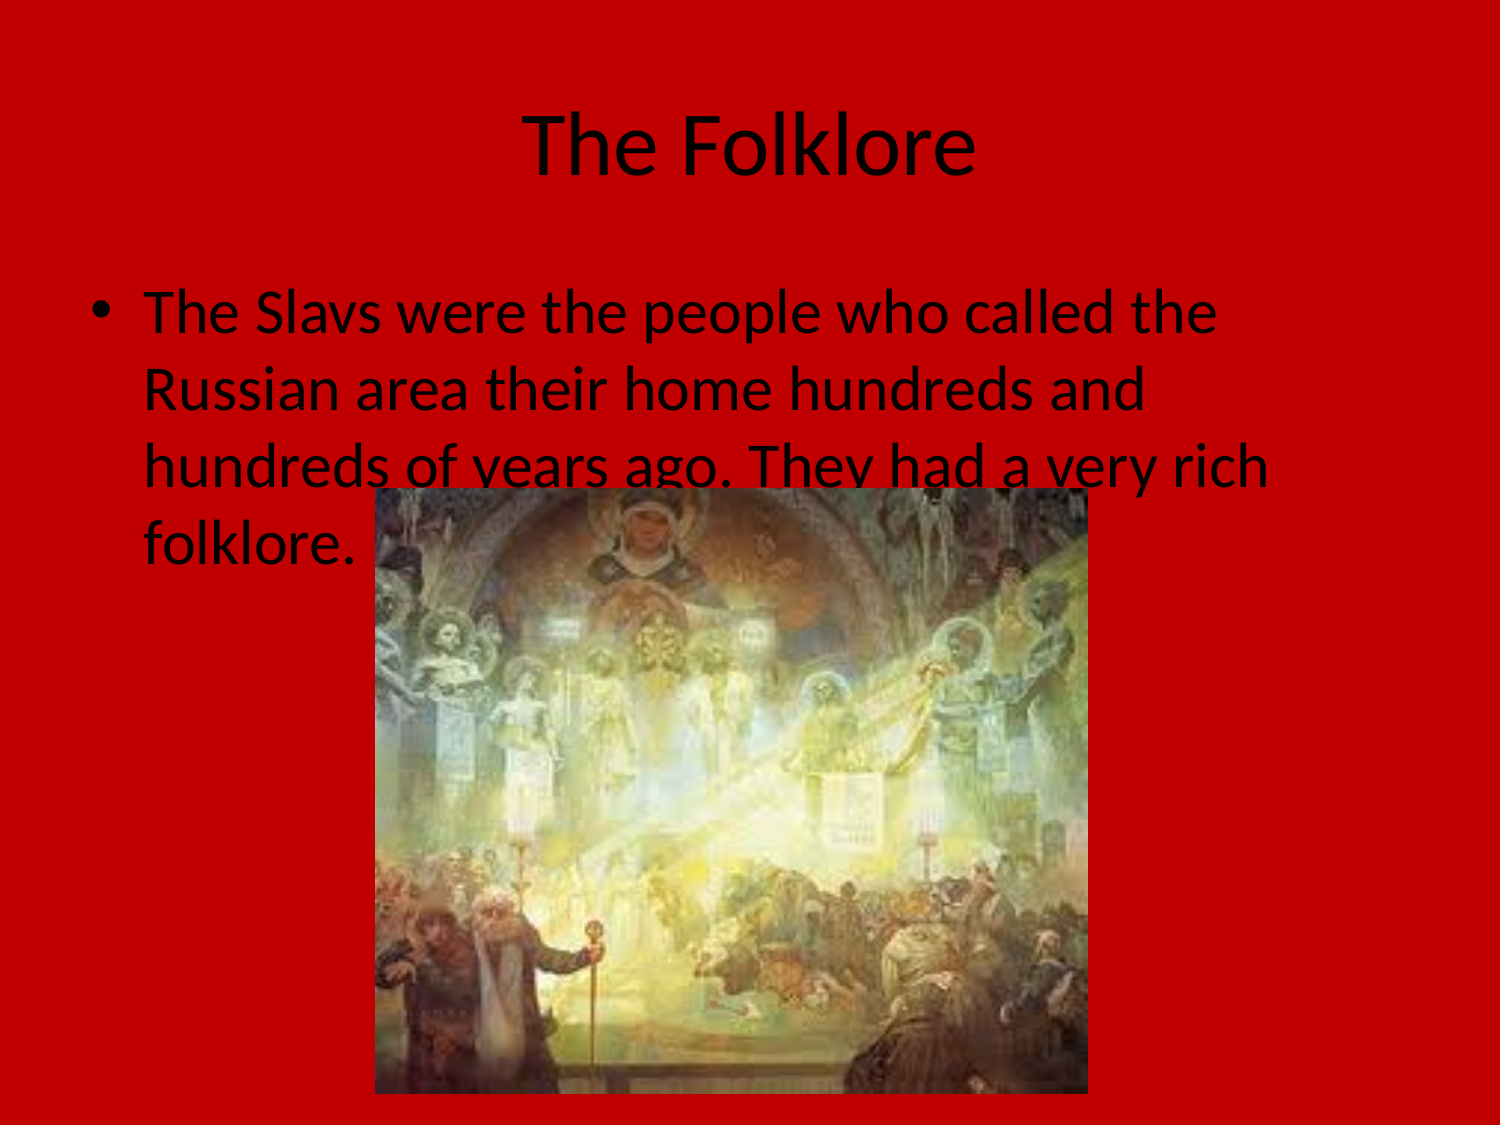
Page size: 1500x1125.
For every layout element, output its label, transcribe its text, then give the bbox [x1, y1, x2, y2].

picture [374, 487, 1088, 1094]
title The Folklore [75, 45, 1425, 233]
list The Slavs were the people who called the Russian area their home hundreds and hundreds of years ago. They had a very rich folklore. [75, 262, 1425, 588]
